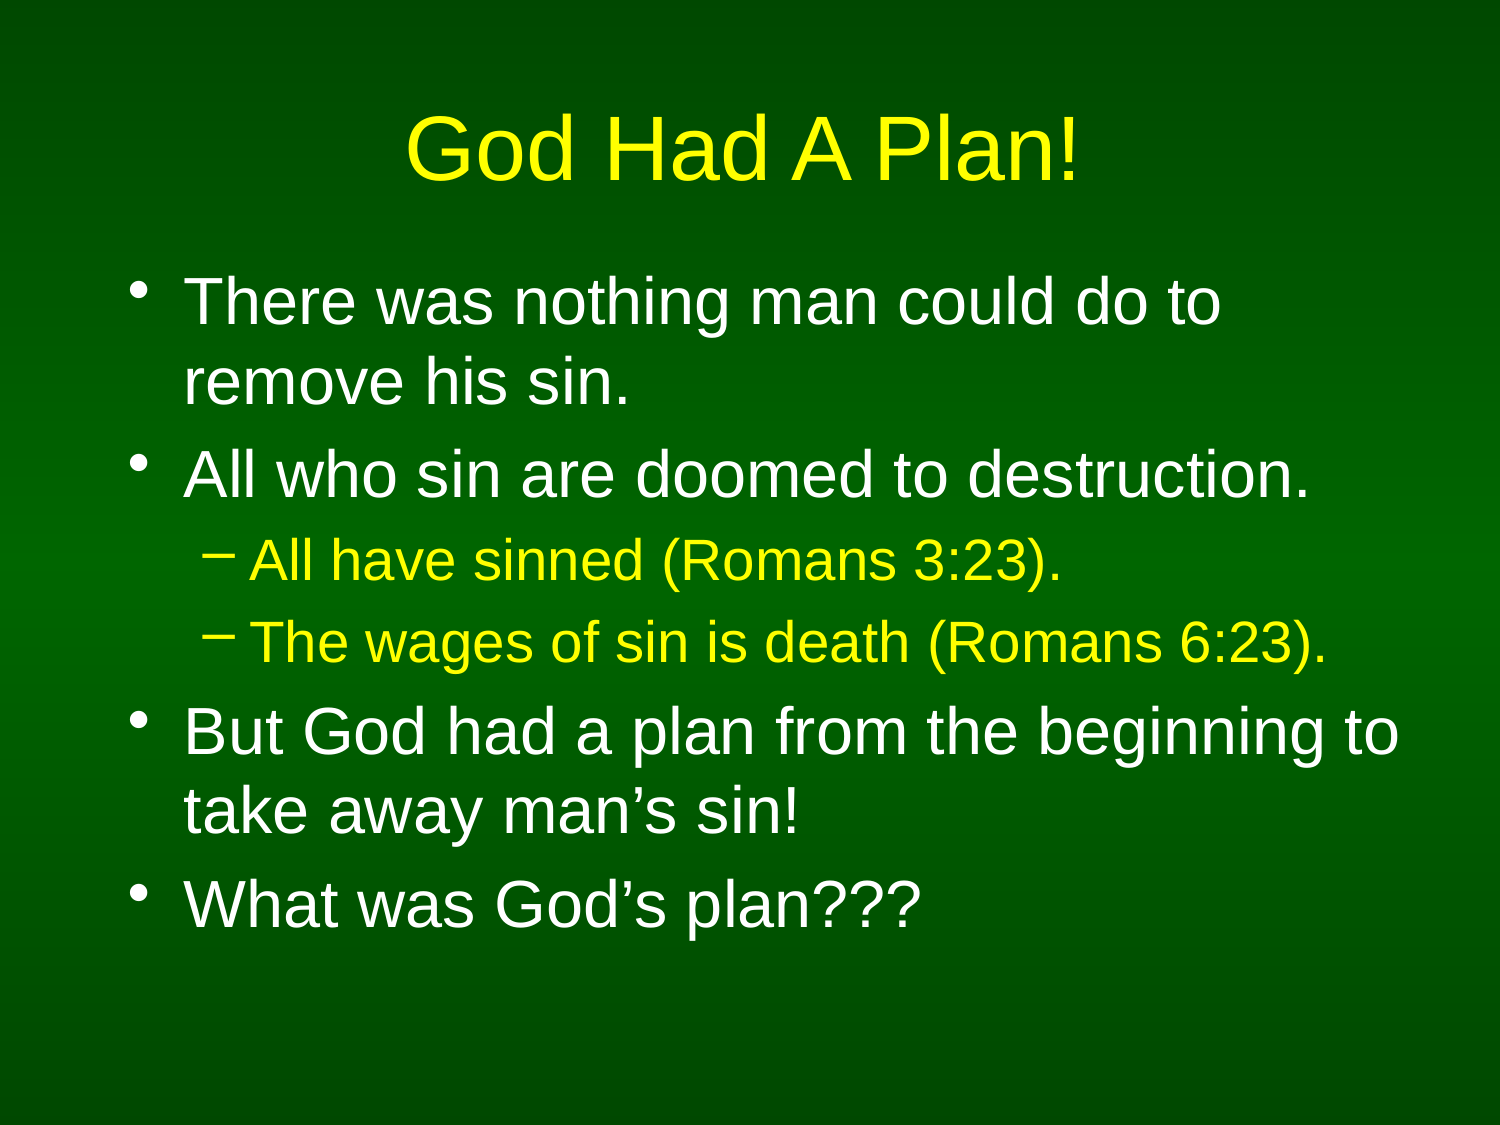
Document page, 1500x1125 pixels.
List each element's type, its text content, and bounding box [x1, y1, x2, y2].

title God Had A Plan! [50, 50, 1438, 238]
list There was nothing man could do to remove his sin. All who sin are doomed to destruction. All have sinned (Romans 3:23). The wages of sin is death (Romans 6:23). But God had a plan from the beginning to take away man’s sin! What was God’s plan??? [112, 249, 1463, 1013]
